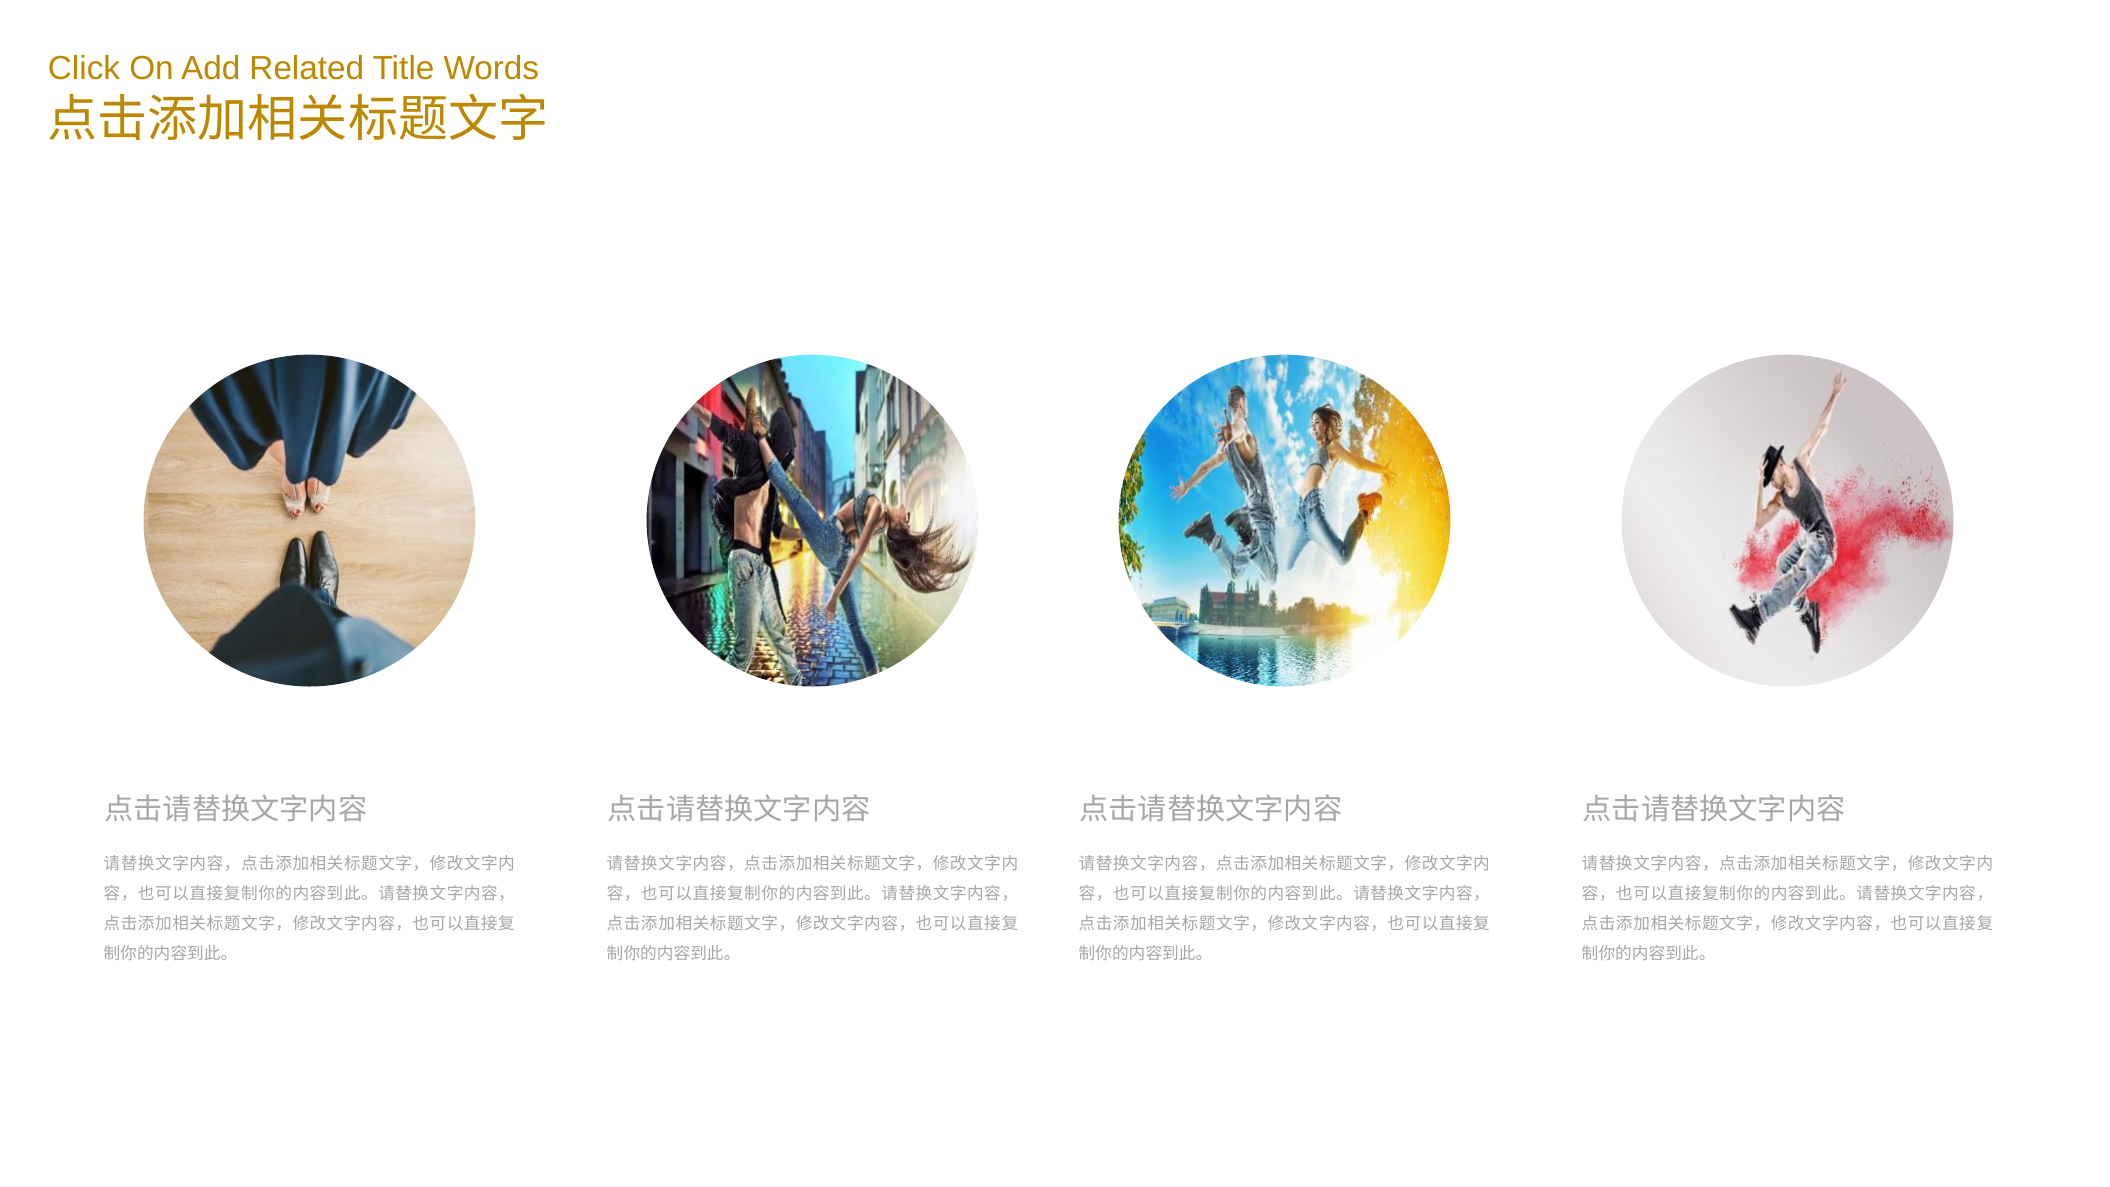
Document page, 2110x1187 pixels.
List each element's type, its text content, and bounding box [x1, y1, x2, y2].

text_box [1118, 538, 1451, 688]
text_box 点击请替换文字内容 [591, 782, 888, 834]
text_box 请替换文字内容，点击添加相关标题文字，修改文字内容，也可以直接复制你的内容到此。请替换文字内容，点击添加相关标题文字，修改文字内容，也可以直接复制你的内容到此。 [590, 834, 1035, 971]
text_box [645, 353, 980, 537]
text_box 点击请替换文字内容 [88, 782, 385, 834]
text_box [1620, 353, 1955, 537]
text_box [143, 538, 476, 688]
text_box 请替换文字内容，点击添加相关标题文字，修改文字内容，也可以直接复制你的内容到此。请替换文字内容，点击添加相关标题文字，修改文字内容，也可以直接复制你的内容到此。 [87, 834, 532, 971]
text_box Click On Add Related Title Words 点击添加相关标题文字 [33, 39, 591, 154]
text_box [646, 538, 979, 688]
text_box [1117, 353, 1452, 537]
text_box [142, 353, 477, 537]
text_box 请替换文字内容，点击添加相关标题文字，修改文字内容，也可以直接复制你的内容到此。请替换文字内容，点击添加相关标题文字，修改文字内容，也可以直接复制你的内容到此。 [1565, 834, 2010, 971]
text_box 请替换文字内容，点击添加相关标题文字，修改文字内容，也可以直接复制你的内容到此。请替换文字内容，点击添加相关标题文字，修改文字内容，也可以直接复制你的内容到此。 [1062, 834, 1507, 971]
text_box 点击请替换文字内容 [1063, 782, 1360, 834]
text_box [1621, 538, 1954, 688]
text_box 点击请替换文字内容 [1566, 782, 1863, 834]
